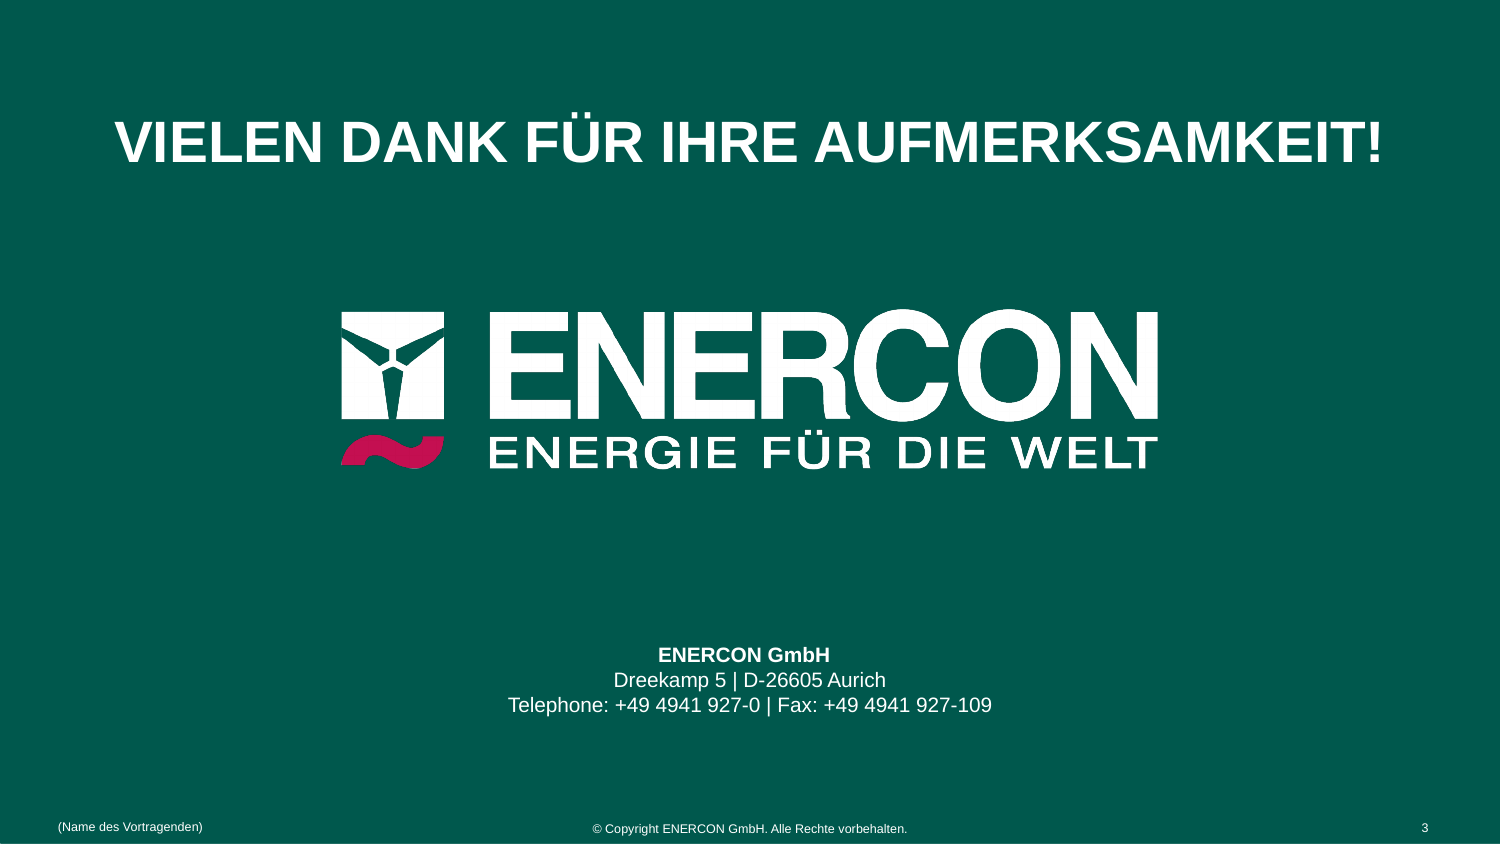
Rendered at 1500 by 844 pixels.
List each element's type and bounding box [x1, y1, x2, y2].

picture [341, 309, 1159, 470]
